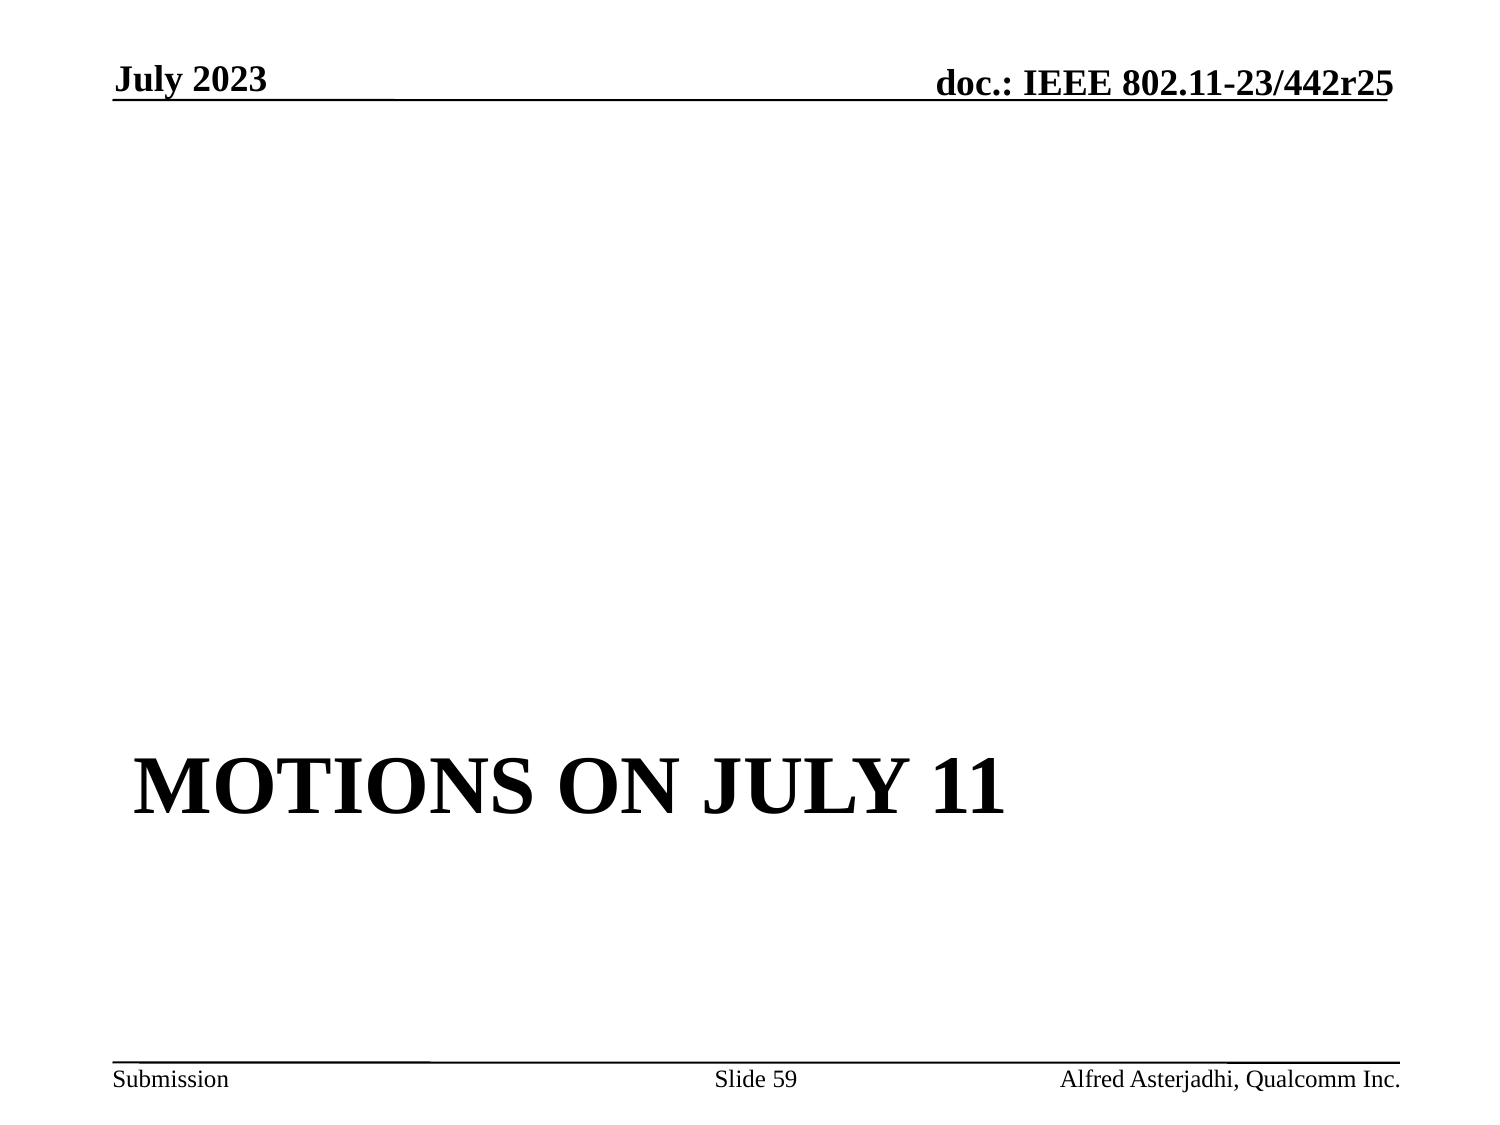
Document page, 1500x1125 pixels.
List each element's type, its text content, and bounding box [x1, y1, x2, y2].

slide_number Slide 59 [712, 1061, 800, 1123]
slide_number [114, 54, 423, 100]
title Motions on July 11 [118, 722, 1394, 947]
footer Alfred Asterjadhi, Qualcomm Inc. [878, 1061, 1402, 1093]
